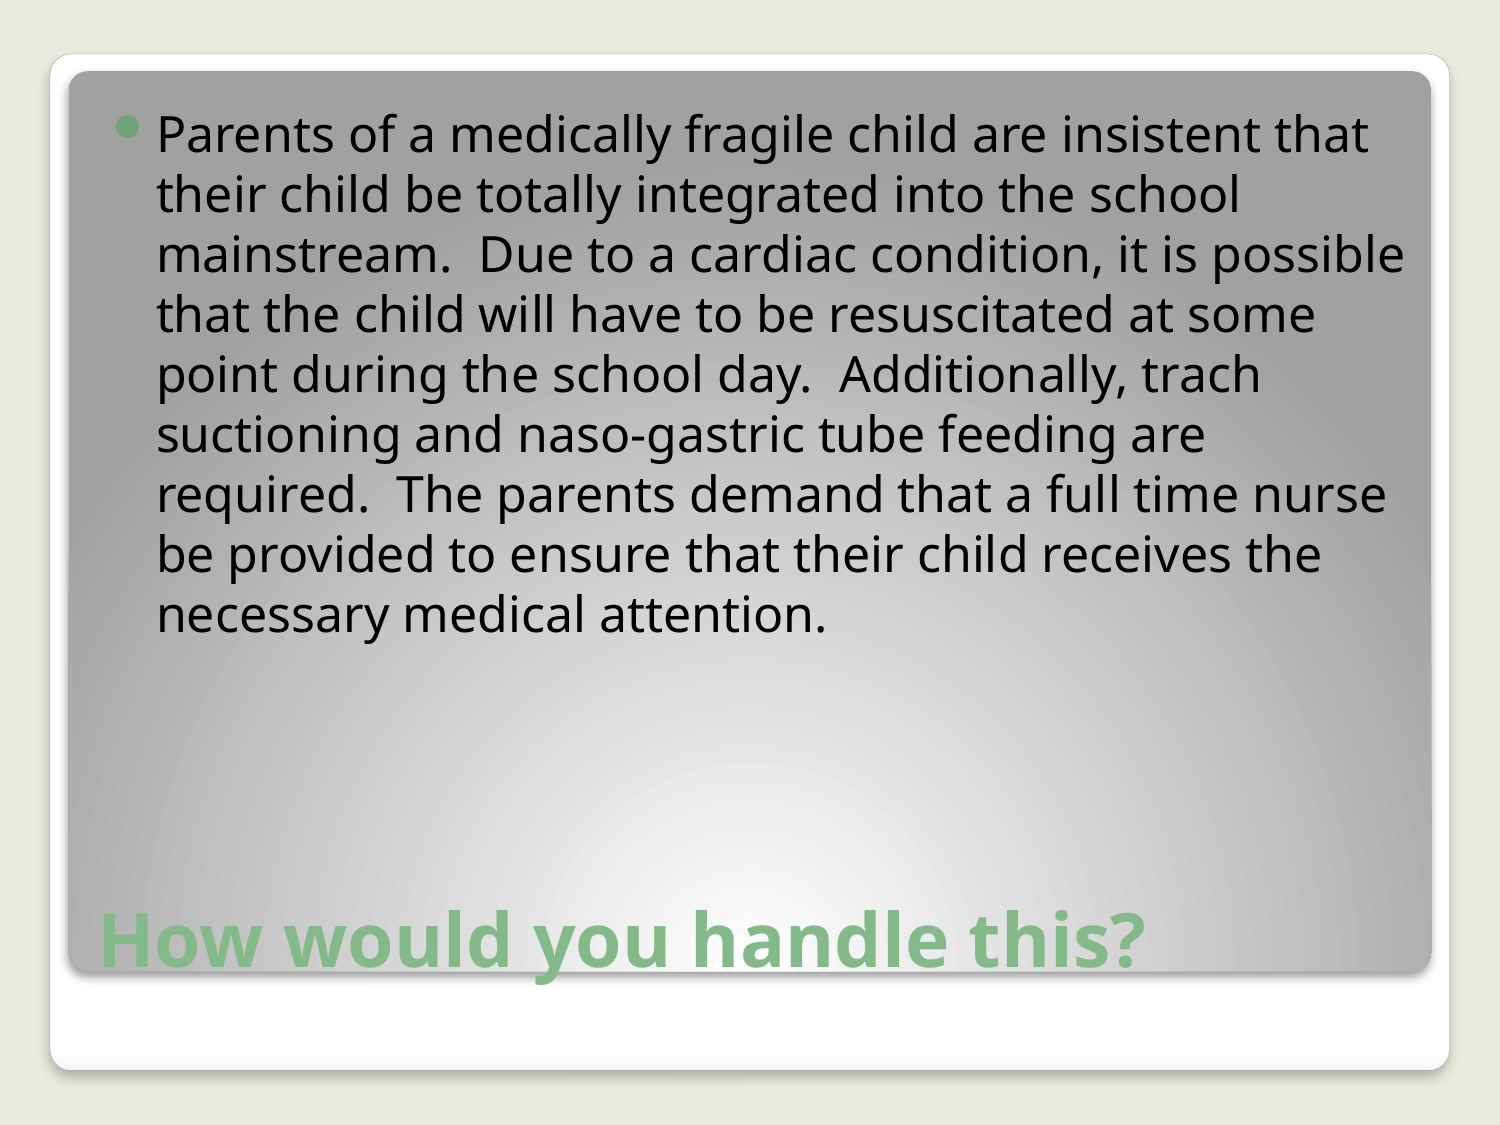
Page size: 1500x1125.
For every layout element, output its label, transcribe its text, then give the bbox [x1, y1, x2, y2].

title How would you handle this? [82, 817, 1425, 990]
list Parents of a medically fragile child are insistent that their child be totally integrated into the school mainstream. Due to a cardiac condition, it is possible that the child will have to be resuscitated at some point during the school day. Additionally, trach suctioning and naso-gastric tube feeding are required. The parents demand that a full time nurse be provided to ensure that their child receives the necessary medical attention. [82, 86, 1425, 774]
